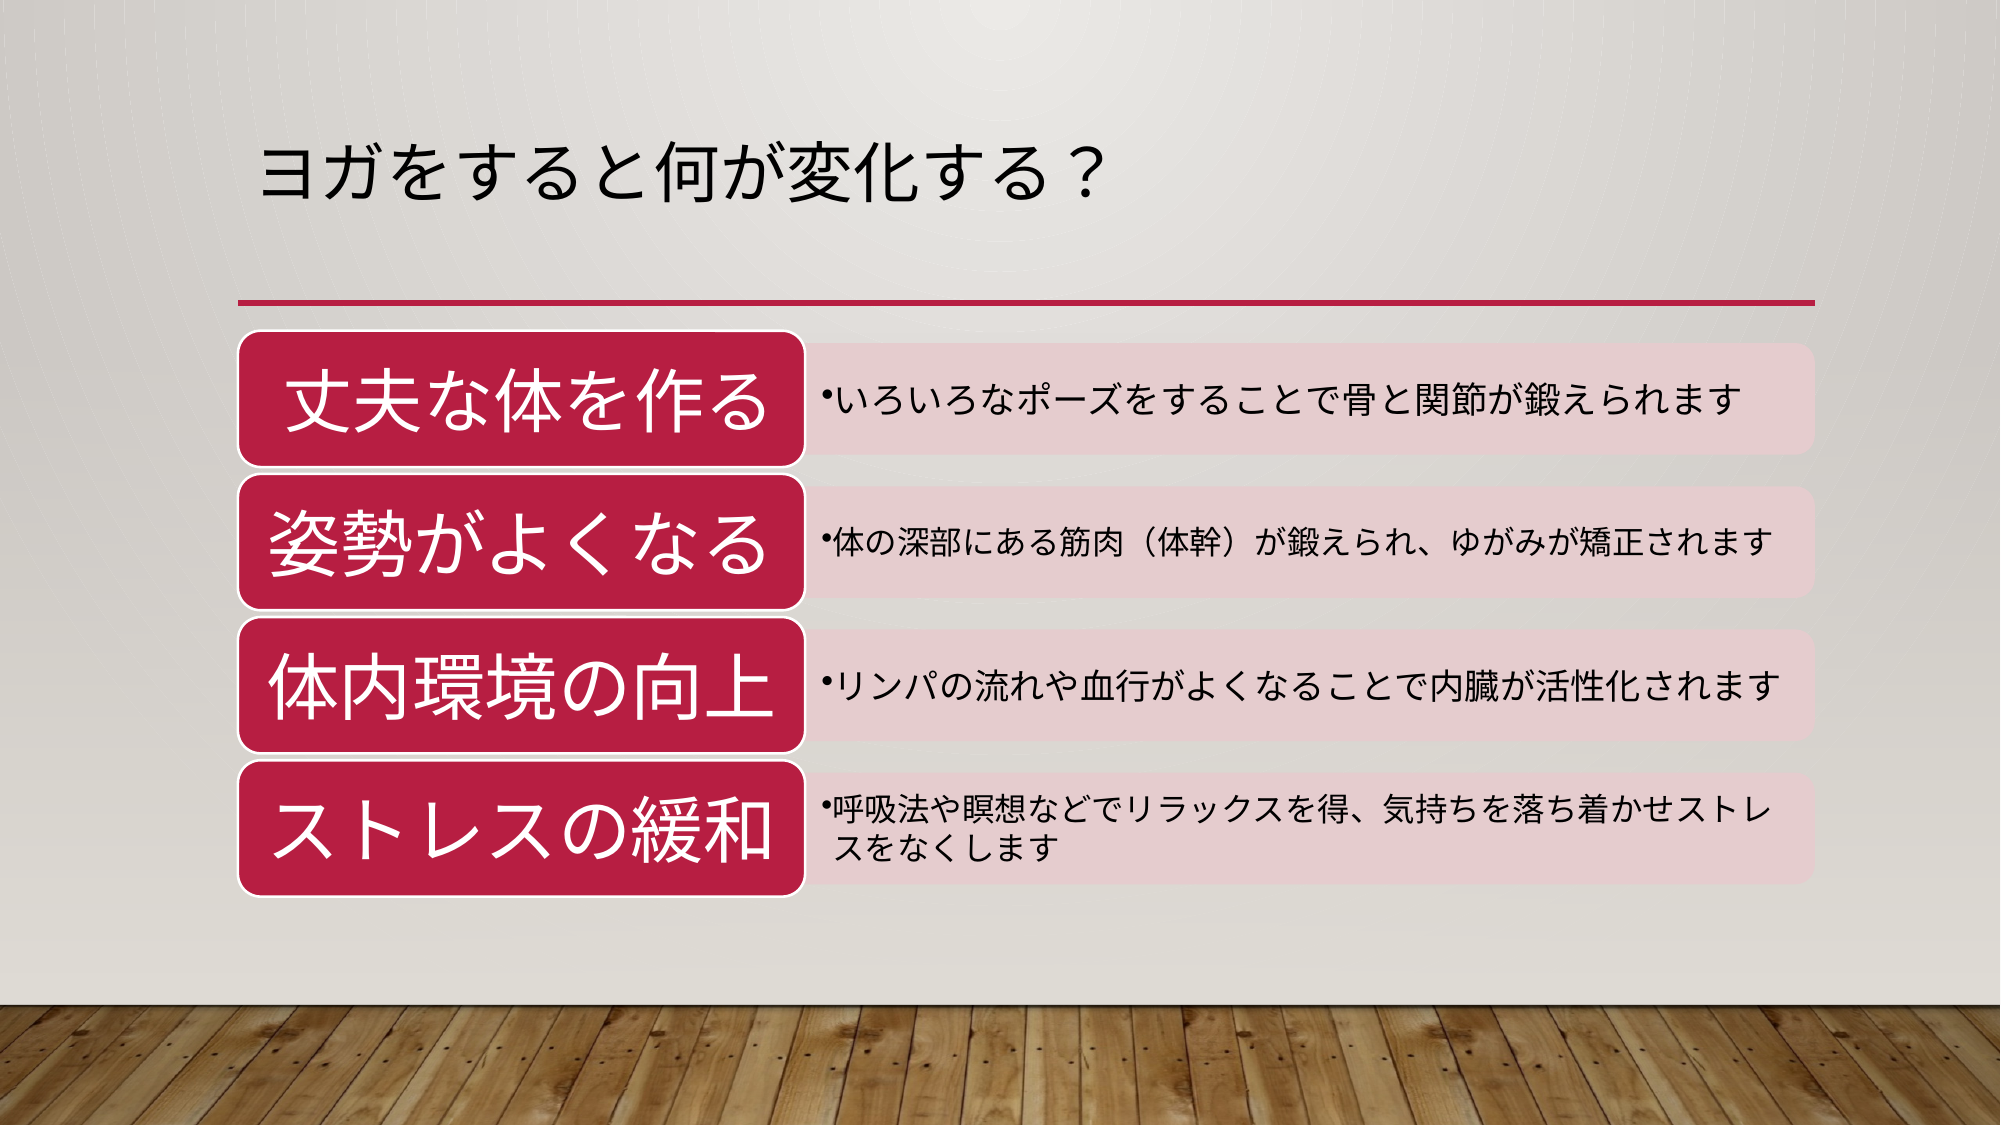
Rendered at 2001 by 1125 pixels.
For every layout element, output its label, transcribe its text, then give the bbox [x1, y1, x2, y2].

picture [0, 1005, 2000, 1125]
title ヨガをすると何が変化する？ [238, 131, 1814, 305]
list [237, 330, 1814, 897]
